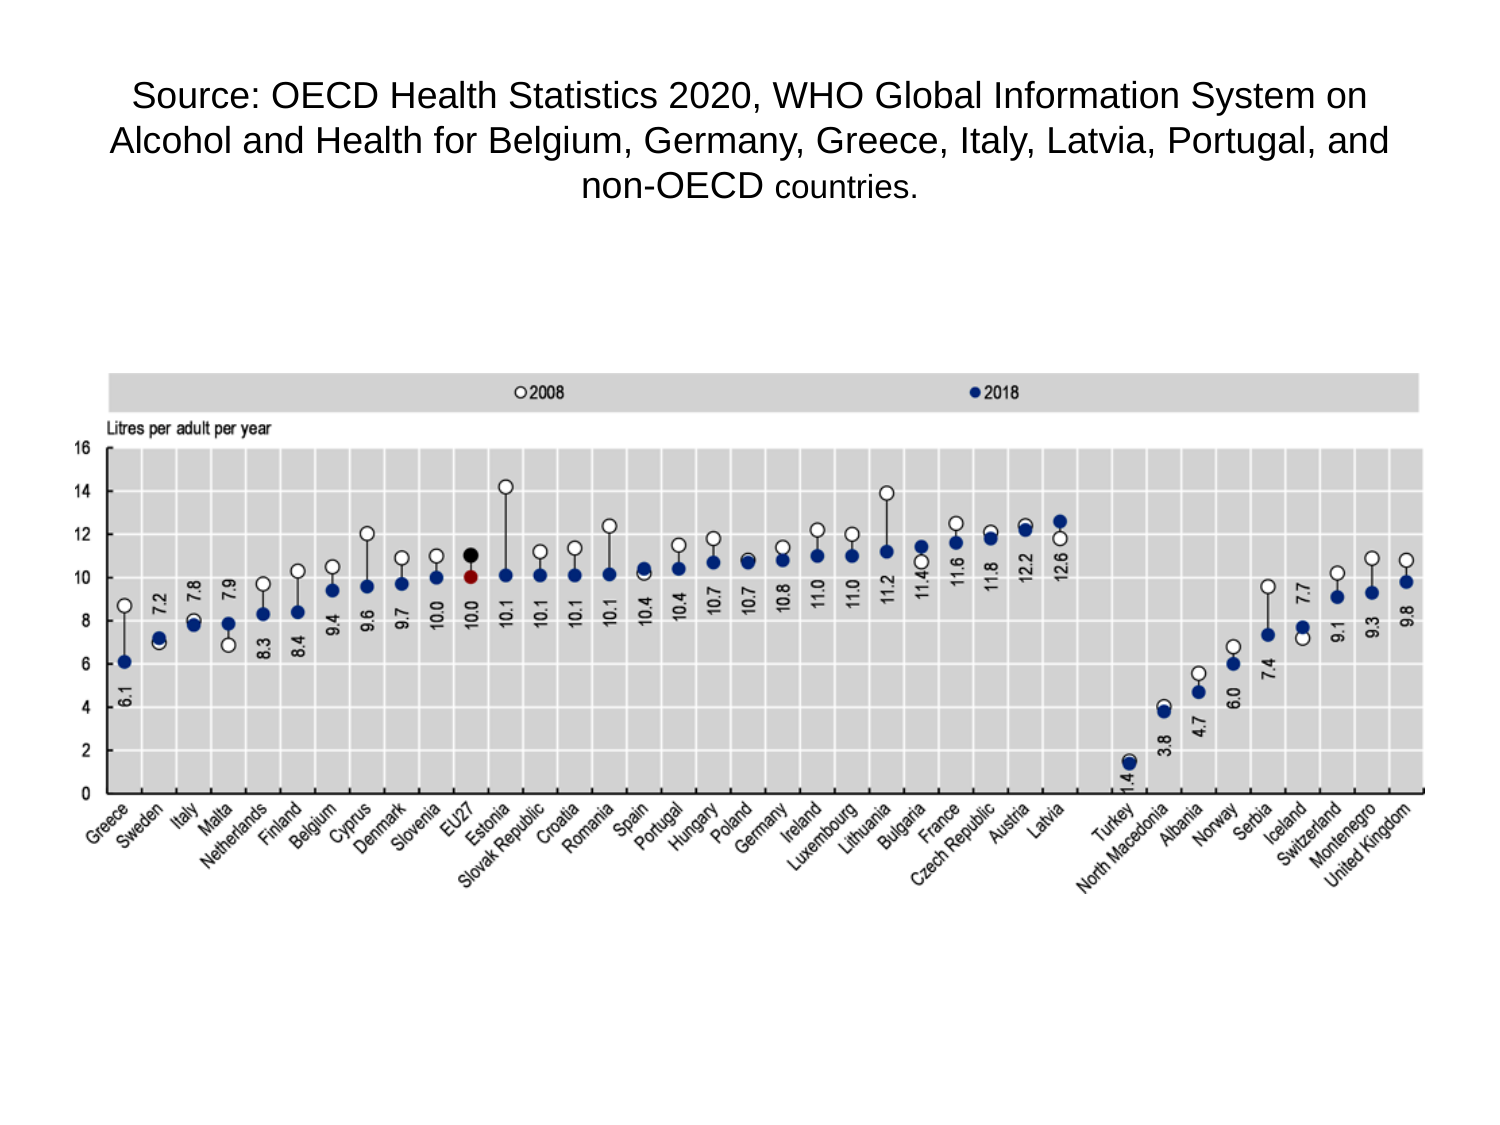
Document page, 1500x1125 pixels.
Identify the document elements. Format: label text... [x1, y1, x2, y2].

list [74, 373, 1426, 894]
title Source: OECD Health Statistics 2020, WHO Global Information System on Alcohol and Health for Belgium, Germany, Greece, Italy, Latvia, Portugal, and non-OECD countries. [75, 45, 1425, 233]
